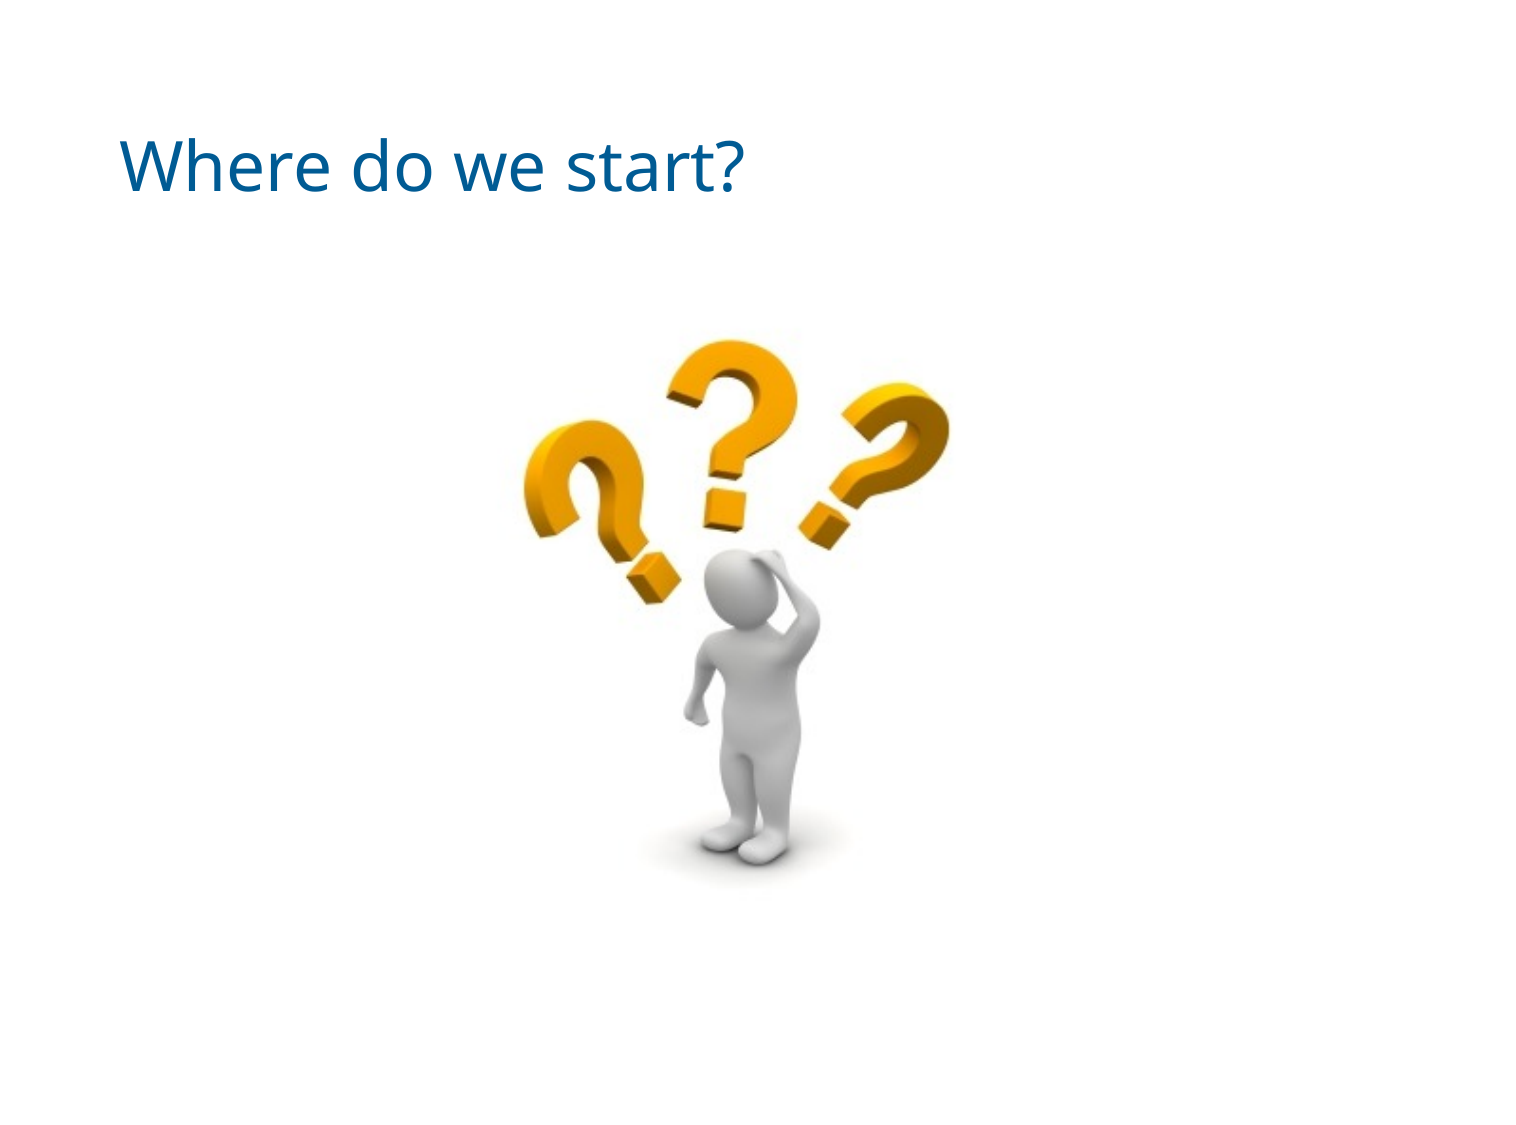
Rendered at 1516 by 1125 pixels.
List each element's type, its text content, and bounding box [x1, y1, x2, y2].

title Where do we start? [104, 59, 1411, 278]
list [407, 299, 1065, 949]
